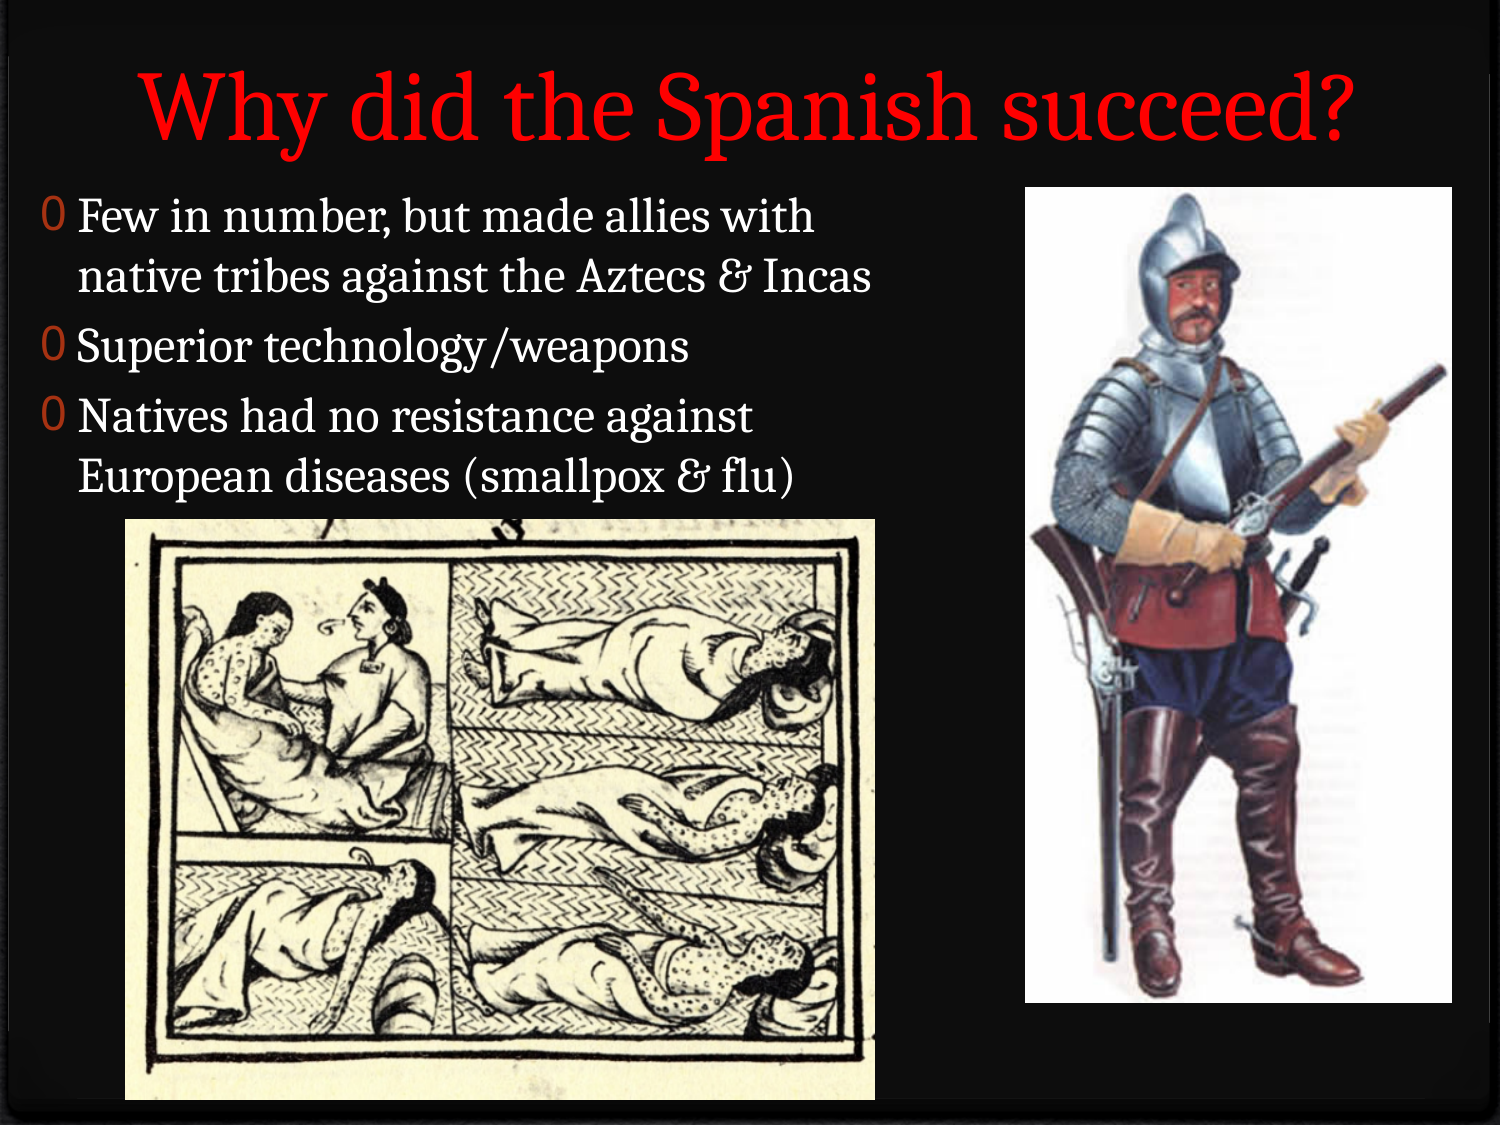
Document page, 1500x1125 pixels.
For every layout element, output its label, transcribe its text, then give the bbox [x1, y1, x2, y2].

picture [0, 0, 1500, 1125]
list Few in number, but made allies with native tribes against the Aztecs & Incas Superior technology/weapons Natives had no resistance against European diseases (smallpox & flu) [24, 174, 925, 824]
title Why did the Spanish succeed? [90, 13, 1410, 188]
